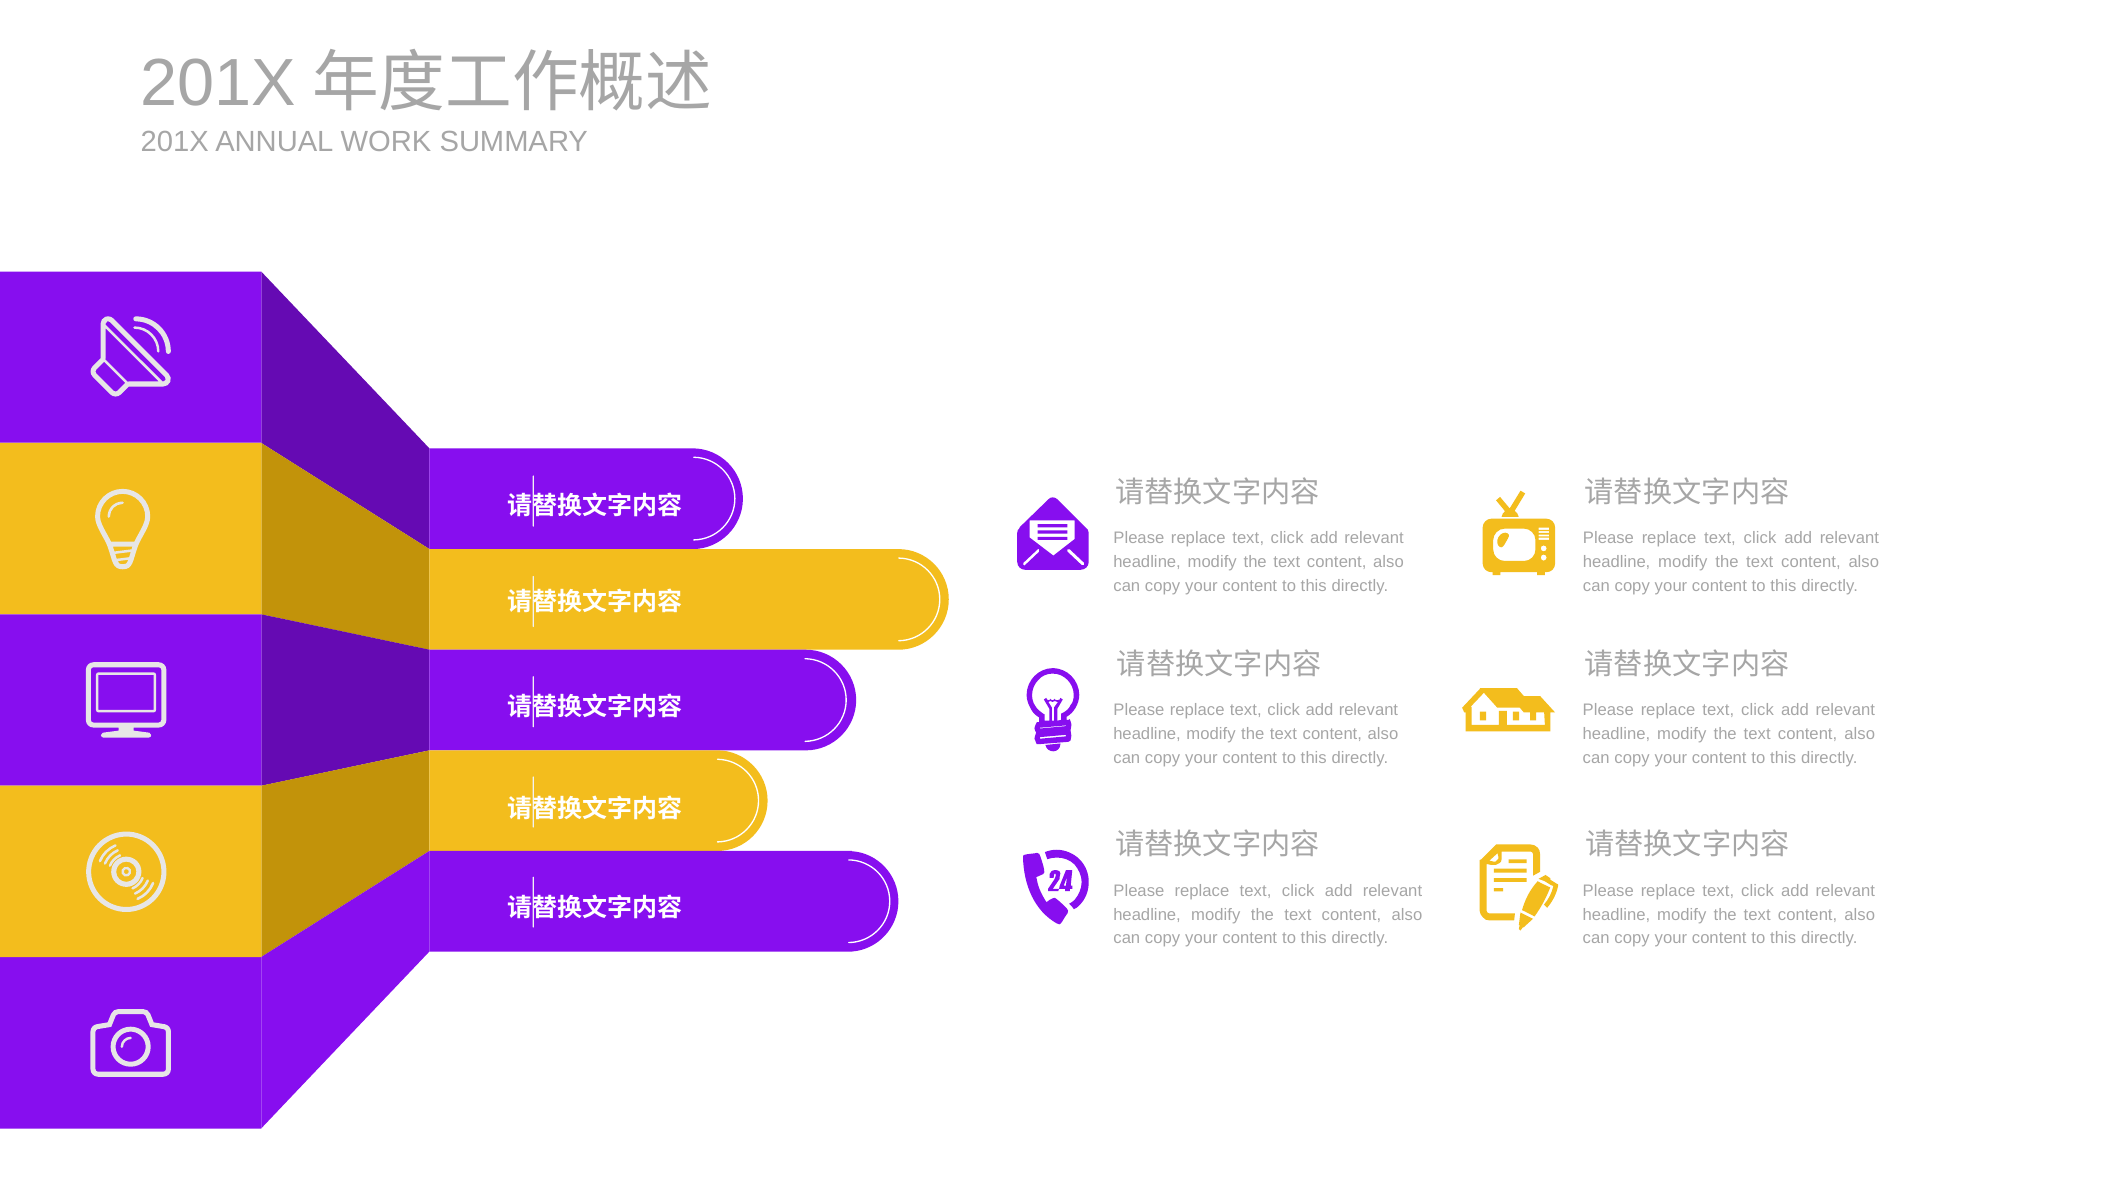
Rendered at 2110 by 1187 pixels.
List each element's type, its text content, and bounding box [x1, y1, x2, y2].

text_box [1522, 874, 1559, 917]
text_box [1098, 811, 1438, 954]
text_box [1098, 630, 1414, 774]
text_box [1567, 811, 1891, 954]
text_box [1462, 688, 1556, 732]
text_box 201X年度工作概述 [140, 38, 789, 119]
text_box [1044, 849, 1089, 910]
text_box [1567, 630, 1891, 774]
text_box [1098, 458, 1419, 602]
text_box [1026, 668, 1080, 752]
text_box [1518, 912, 1534, 931]
text_box [1479, 844, 1541, 921]
text_box [1496, 490, 1526, 517]
text_box [1482, 518, 1556, 576]
text_box [1023, 852, 1069, 925]
text_box 201X ANNUAL WORK SUMMARY [140, 122, 602, 158]
text_box [1017, 497, 1089, 570]
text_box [0, 271, 949, 1129]
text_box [1568, 458, 1895, 602]
